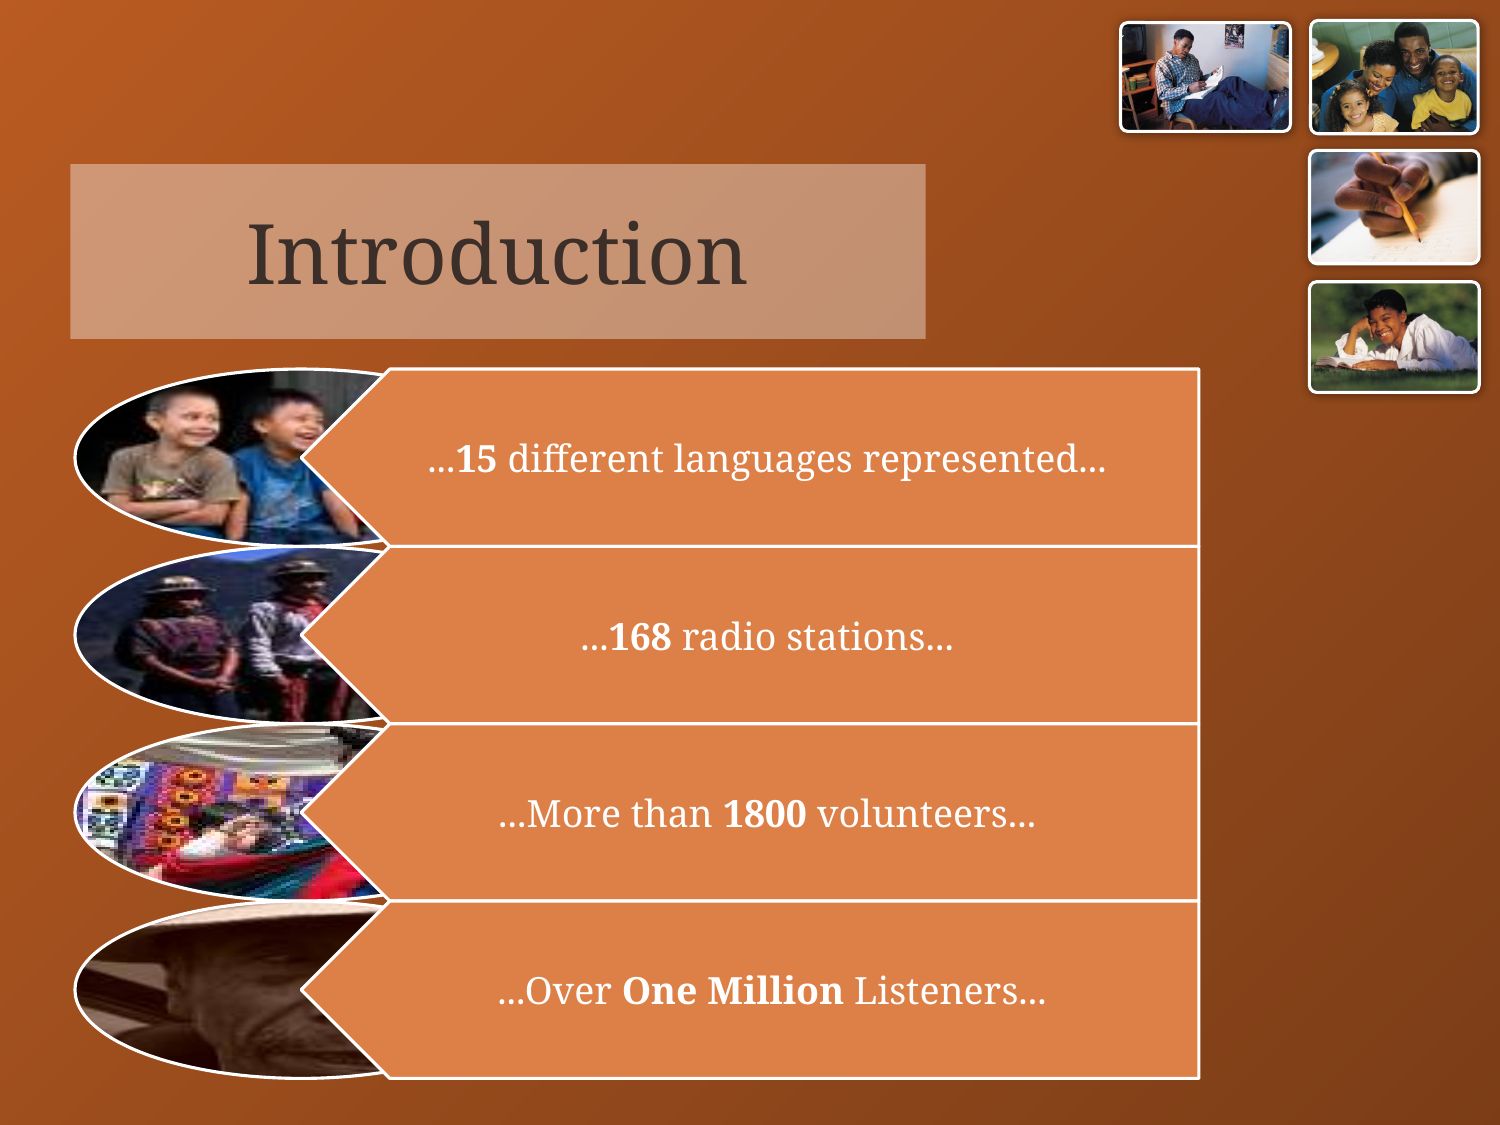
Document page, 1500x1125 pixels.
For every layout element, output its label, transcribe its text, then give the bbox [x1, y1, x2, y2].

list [74, 368, 1426, 1079]
picture [1311, 284, 1477, 390]
picture [1313, 22, 1476, 132]
picture [1312, 152, 1477, 262]
picture [1123, 25, 1288, 129]
title Introduction [70, 164, 926, 339]
